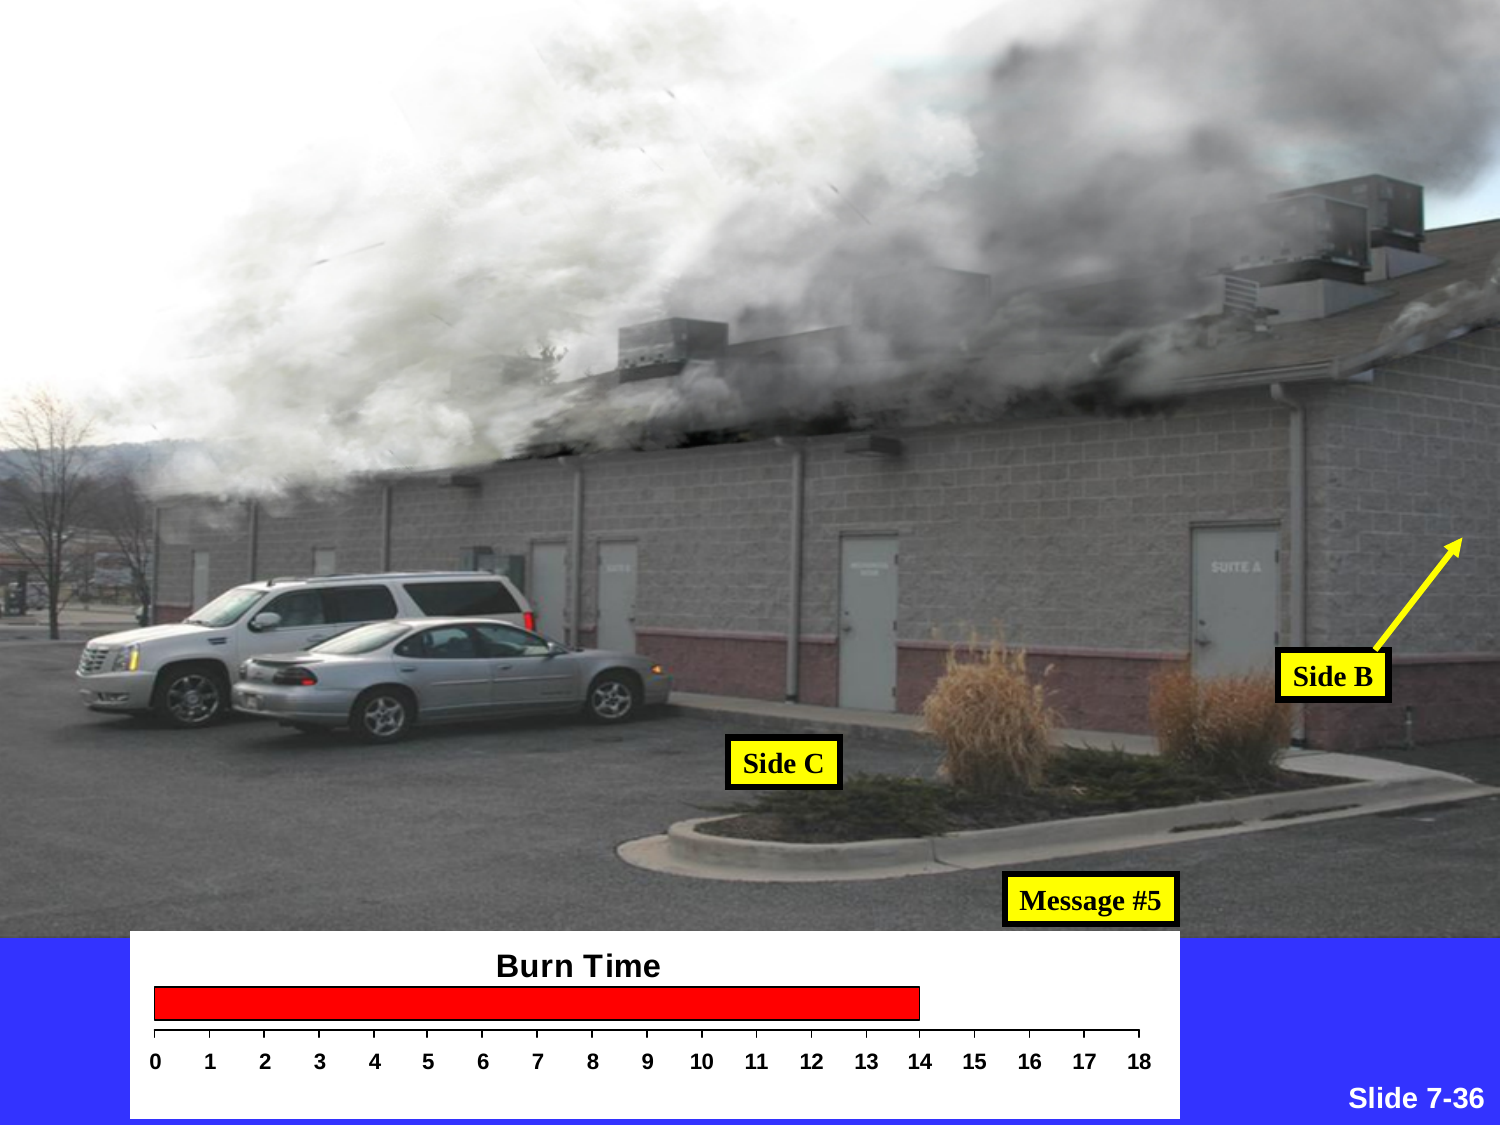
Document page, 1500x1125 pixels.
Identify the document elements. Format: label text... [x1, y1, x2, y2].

picture [0, 0, 1500, 938]
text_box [130, 930, 1181, 1120]
slide_number Slide 7-321 [1182, 1071, 1500, 1125]
